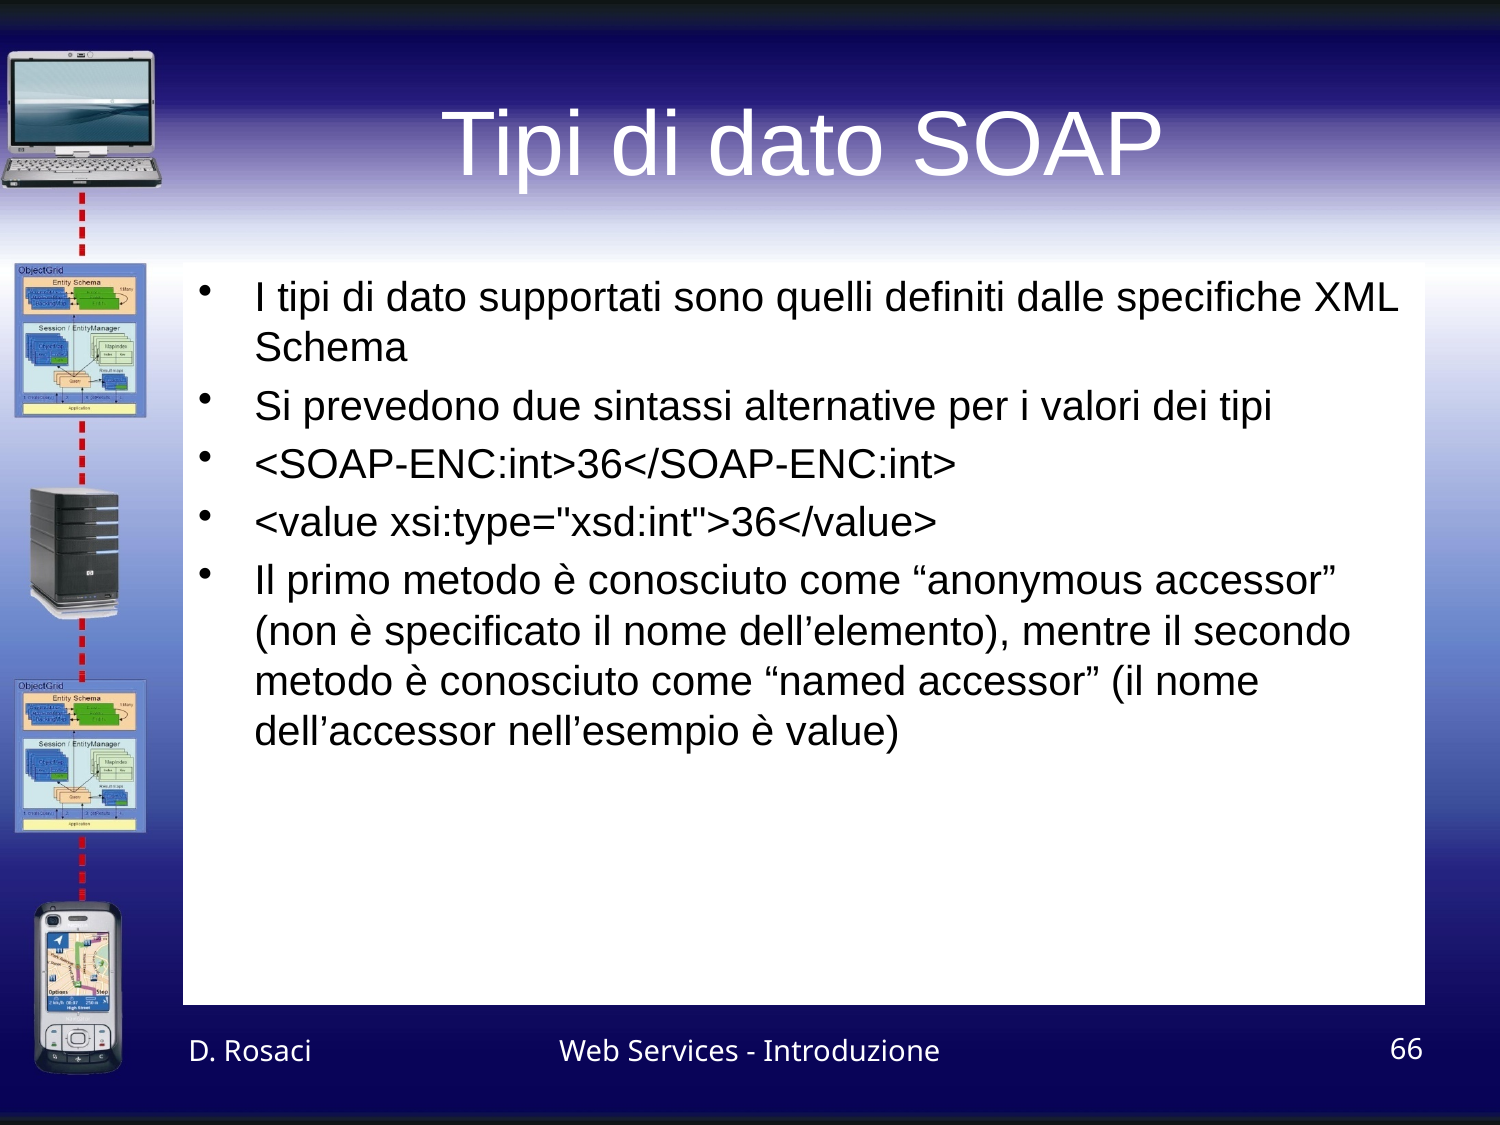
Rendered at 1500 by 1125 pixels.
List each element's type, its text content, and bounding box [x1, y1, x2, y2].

list I tipi di dato supportati sono quelli definiti dalle specifiche XML Schema Si prevedono due sintassi alternative per i valori dei tipi <SOAP-ENC:int>36</SOAP-ENC:int> <value xsi:type="xsd:int">36</value> Il primo metodo è conosciuto come “anonymous accessor” (non è specificato il nome dell’elemento), mentre il secondo metodo è conosciuto come “named accessor” (il nome dell’accessor nell’esempio è value) [182, 262, 1426, 1006]
slide_number D. Rosaci [74, 1024, 426, 1103]
picture [0, 0, 1500, 1125]
title Tipi di dato SOAP [182, 44, 1426, 233]
footer Web Services - Introduzione [512, 1024, 988, 1103]
